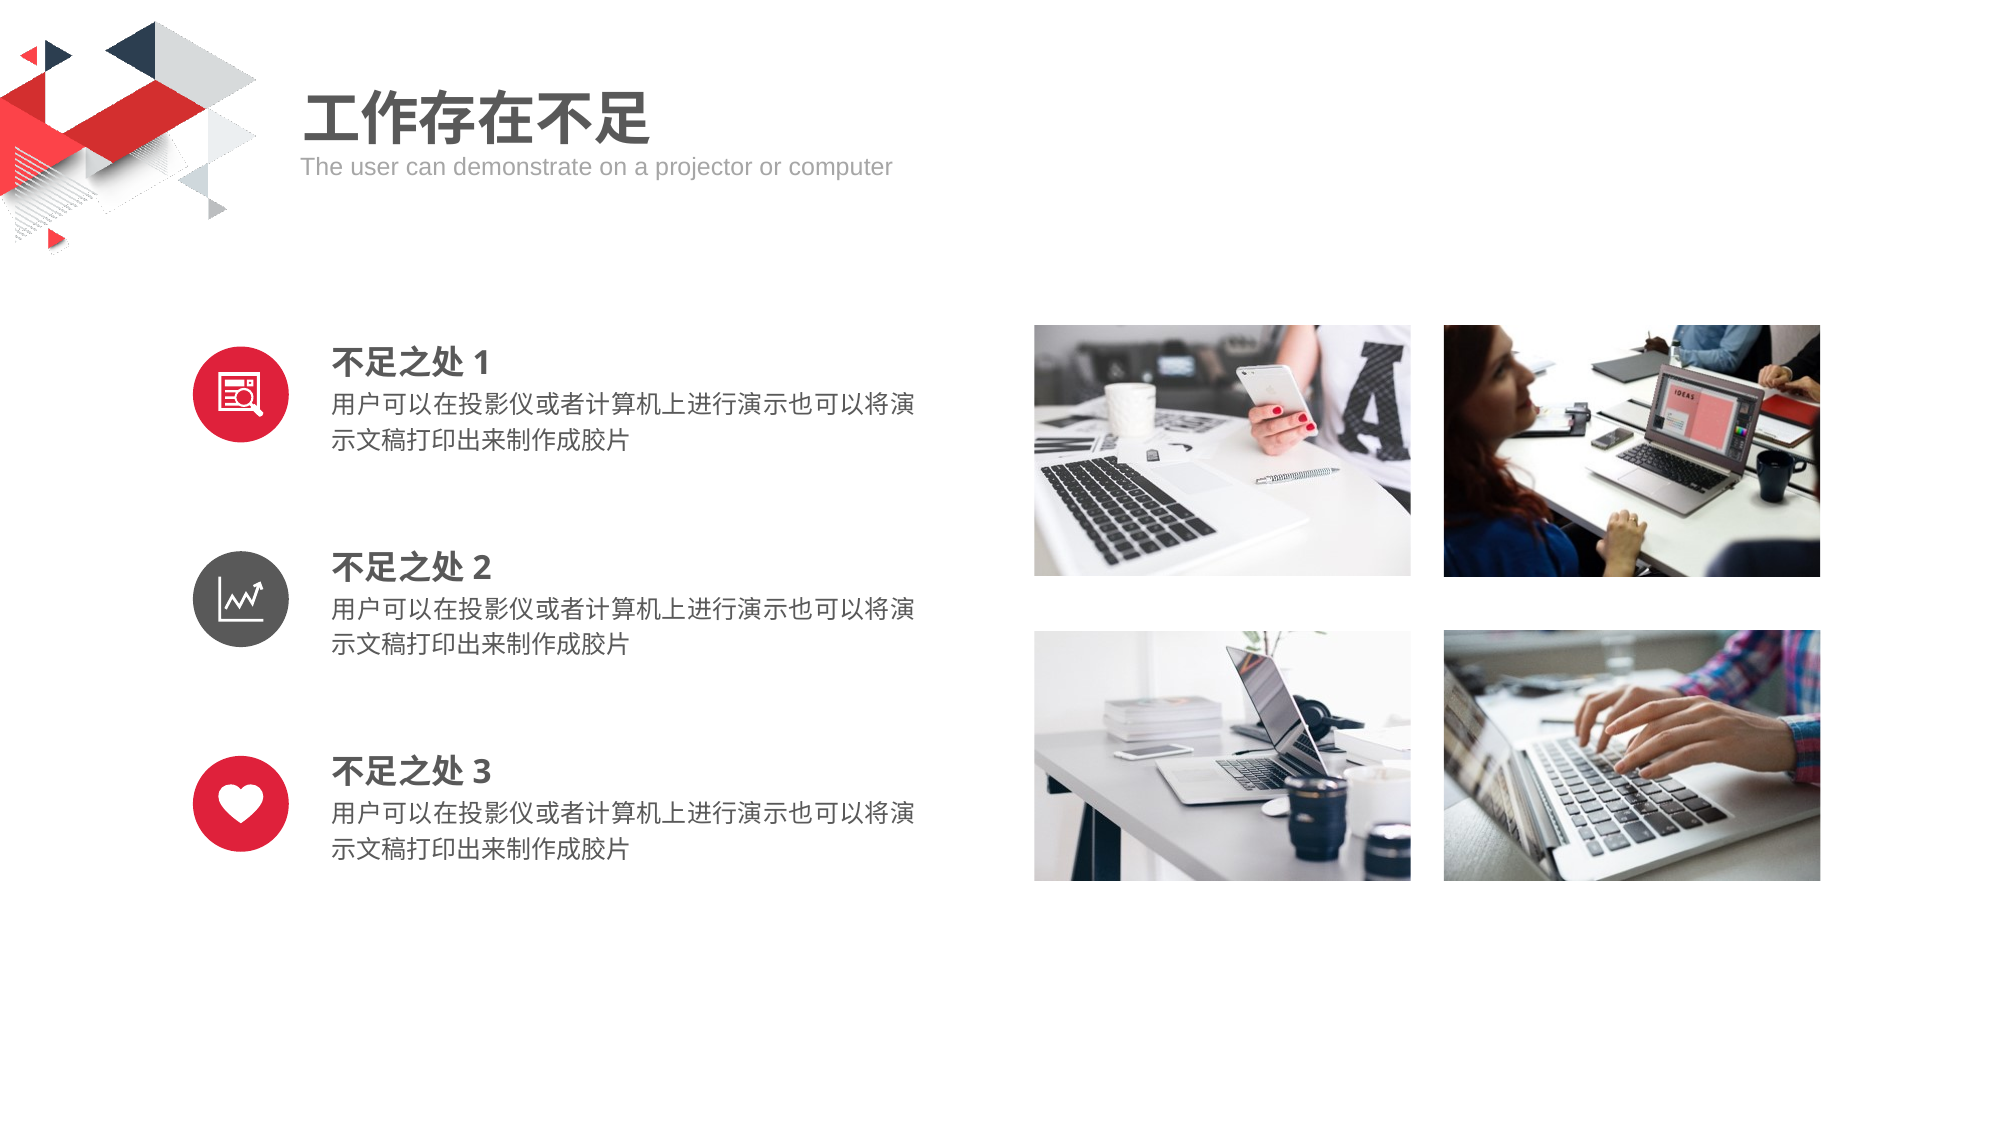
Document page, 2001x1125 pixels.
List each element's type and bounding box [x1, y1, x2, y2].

picture [0, 21, 256, 255]
text_box [192, 530, 931, 668]
text_box [192, 735, 931, 873]
picture [1034, 325, 1411, 576]
text_box [192, 325, 931, 463]
text_box [285, 73, 1116, 189]
picture [1443, 630, 1821, 882]
picture [1034, 631, 1411, 881]
picture [1443, 325, 1821, 577]
